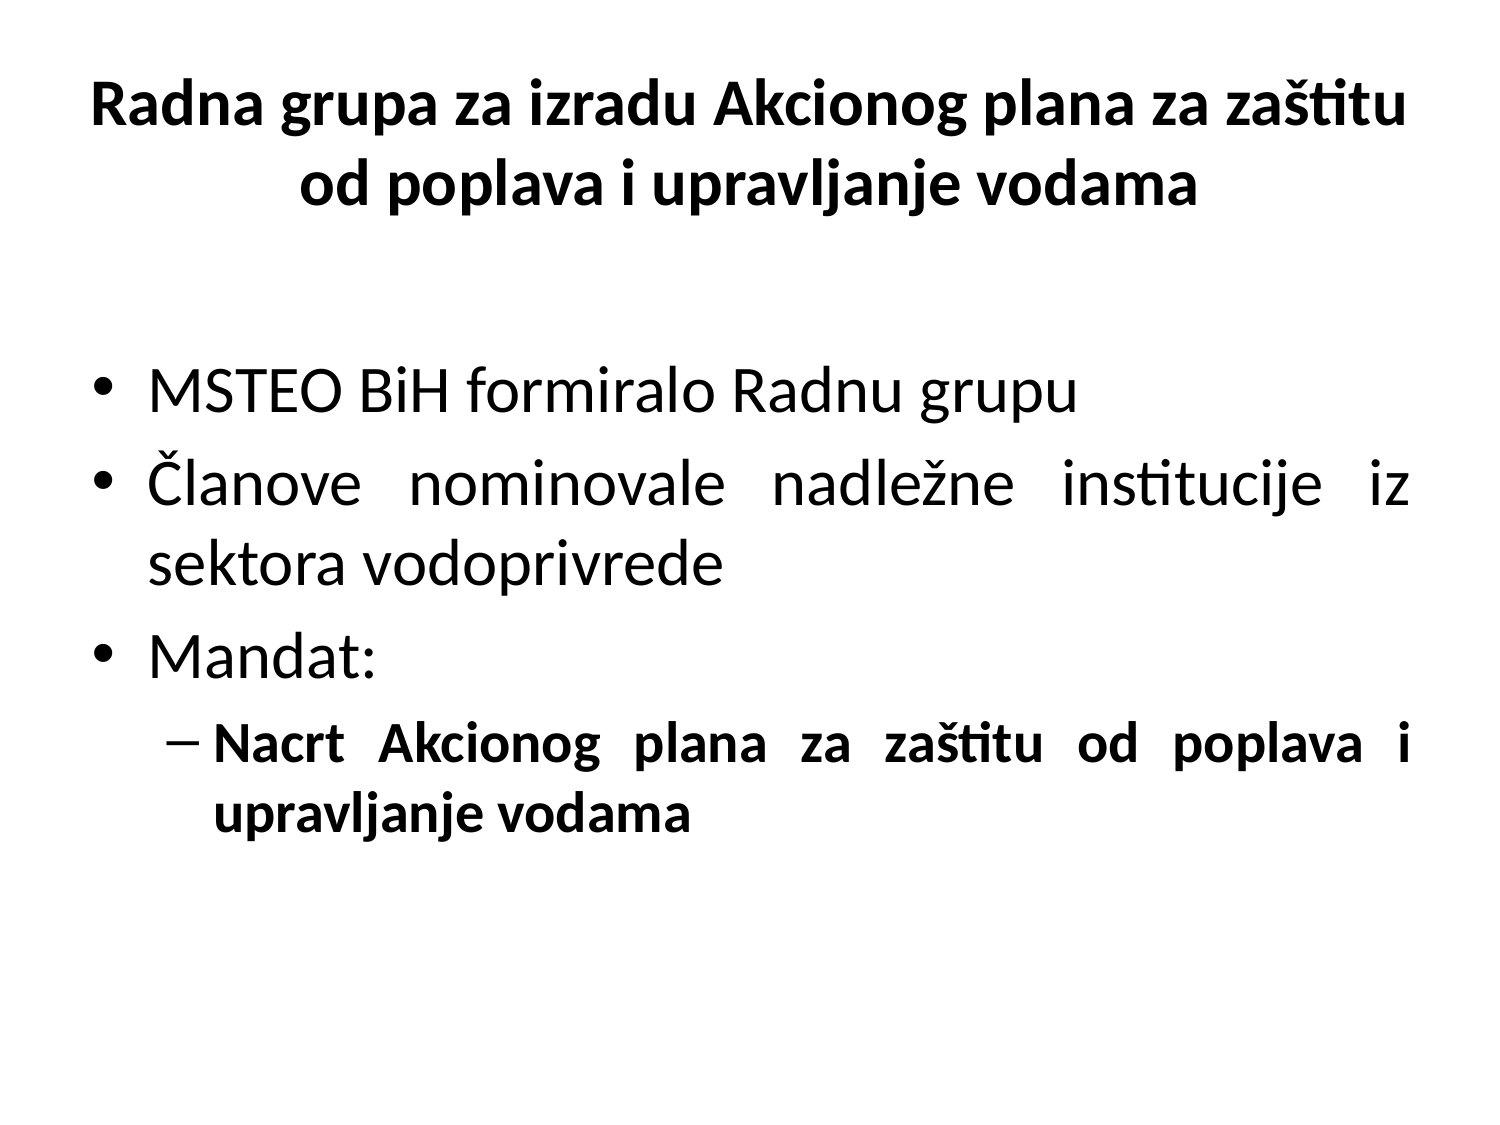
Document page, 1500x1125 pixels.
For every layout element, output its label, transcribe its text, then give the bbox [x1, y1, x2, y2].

list MSTEO BiH formiralo Radnu grupu Članove nominovale nadležne institucije iz sektora vodoprivrede Mandat: Nacrt Akcionog plana za zaštitu od poplava i upravljanje vodama [76, 338, 1427, 1081]
title Radna grupa za izradu Akcionog plana za zaštitu od poplava i upravljanje vodama [75, 45, 1425, 233]
